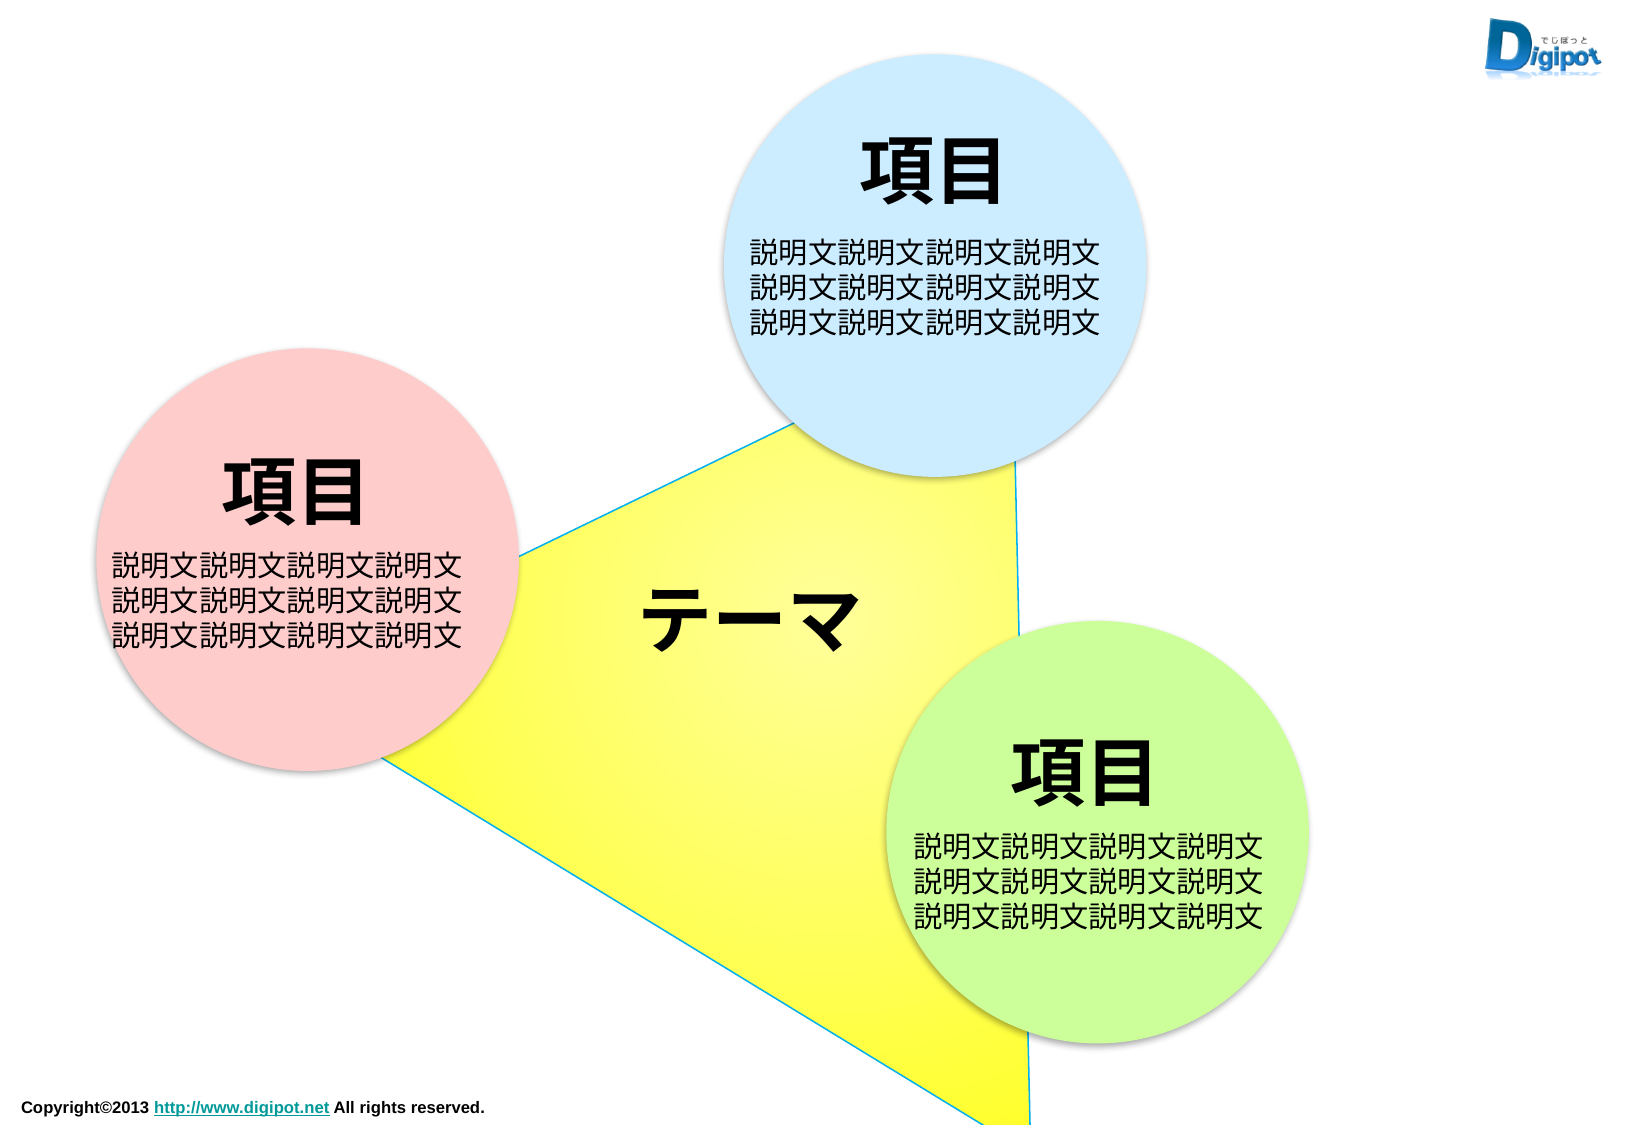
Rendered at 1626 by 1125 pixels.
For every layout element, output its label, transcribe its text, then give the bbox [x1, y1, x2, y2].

text_box [390, 426, 1031, 1125]
text_box 説明文説明文説明文説明文説明文説明文説明文説明文説明文説明文説明文説明文 [898, 820, 1299, 941]
text_box 説明文説明文説明文説明文説明文説明文説明文説明文説明文説明文説明文説明文 [735, 227, 1136, 347]
text_box 項目 [995, 717, 1176, 820]
text_box [121, 660, 494, 771]
text_box 説明文説明文説明文説明文説明文説明文説明文説明文説明文説明文説明文説明文 [96, 540, 497, 660]
text_box [97, 348, 519, 654]
text_box [916, 941, 1279, 1044]
picture [1485, 18, 1602, 82]
text_box 項目 [206, 436, 387, 540]
text_box [723, 54, 1147, 334]
text_box 項目 [844, 116, 1025, 222]
text_box テーマ [623, 564, 878, 670]
text_box [886, 620, 1309, 902]
text_box [740, 347, 1131, 477]
